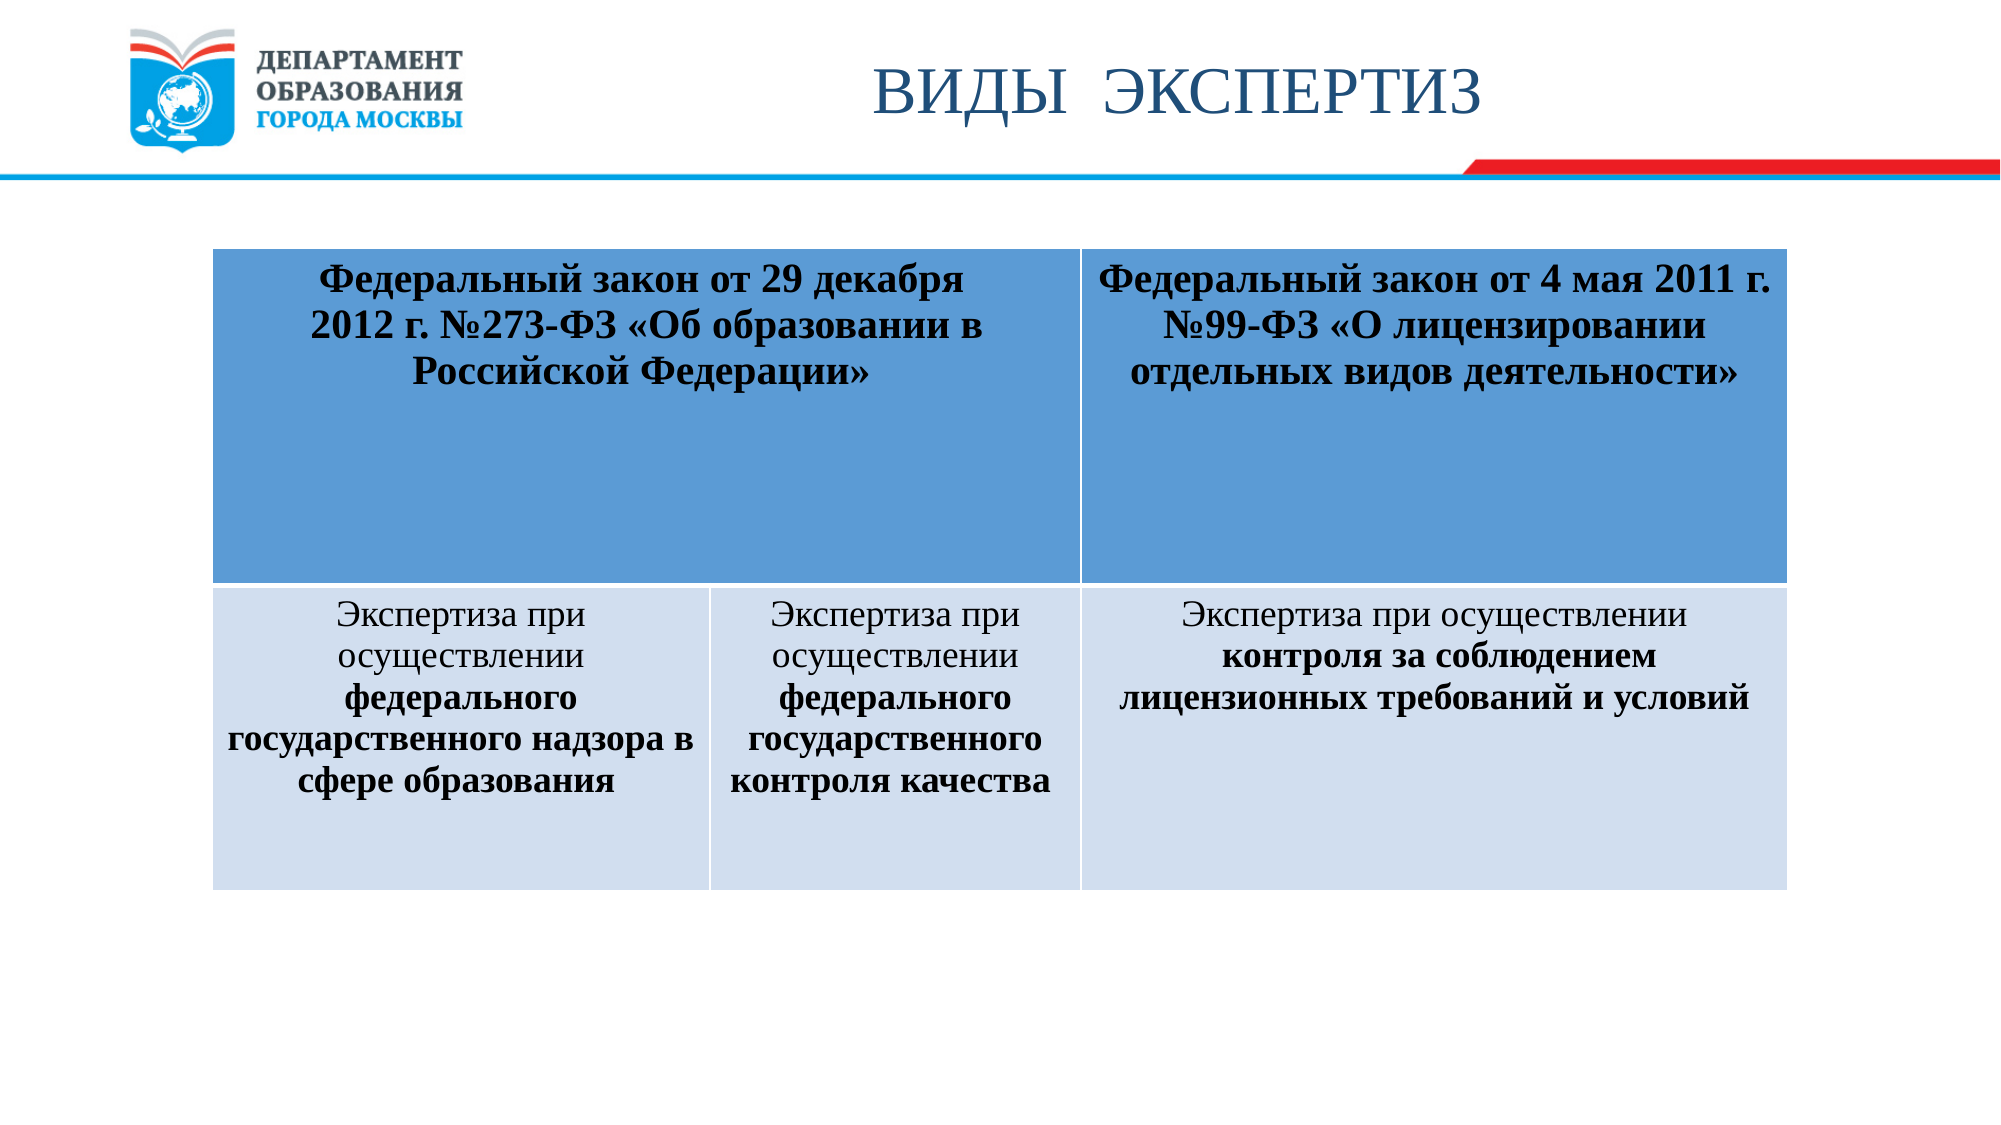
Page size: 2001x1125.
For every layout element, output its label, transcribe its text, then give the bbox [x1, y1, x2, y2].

title ВИДЫ ЭКСПЕРТИЗ [468, 31, 1888, 158]
table_header Федеральный закон от 29 декабря 2012 г. №273-ФЗ «Об образовании в Российской Федерации» [213, 249, 1080, 583]
picture [0, 0, 2001, 174]
table_header Федеральный закон от 4 мая 2011 г. №99-ФЗ «О лицензировании отдельных видов деятельности» [1082, 249, 1787, 583]
picture [0, 181, 2001, 1125]
table_cell Экспертиза при осуществлении федерального государственного контроля качества [711, 588, 1080, 890]
table_cell Экспертиза при осуществлении федерального государственного надзора в сфере образования [213, 588, 709, 890]
table_cell Экспертиза при осуществлении контроля за соблюдением лицензионных требований и условий [1082, 588, 1787, 890]
